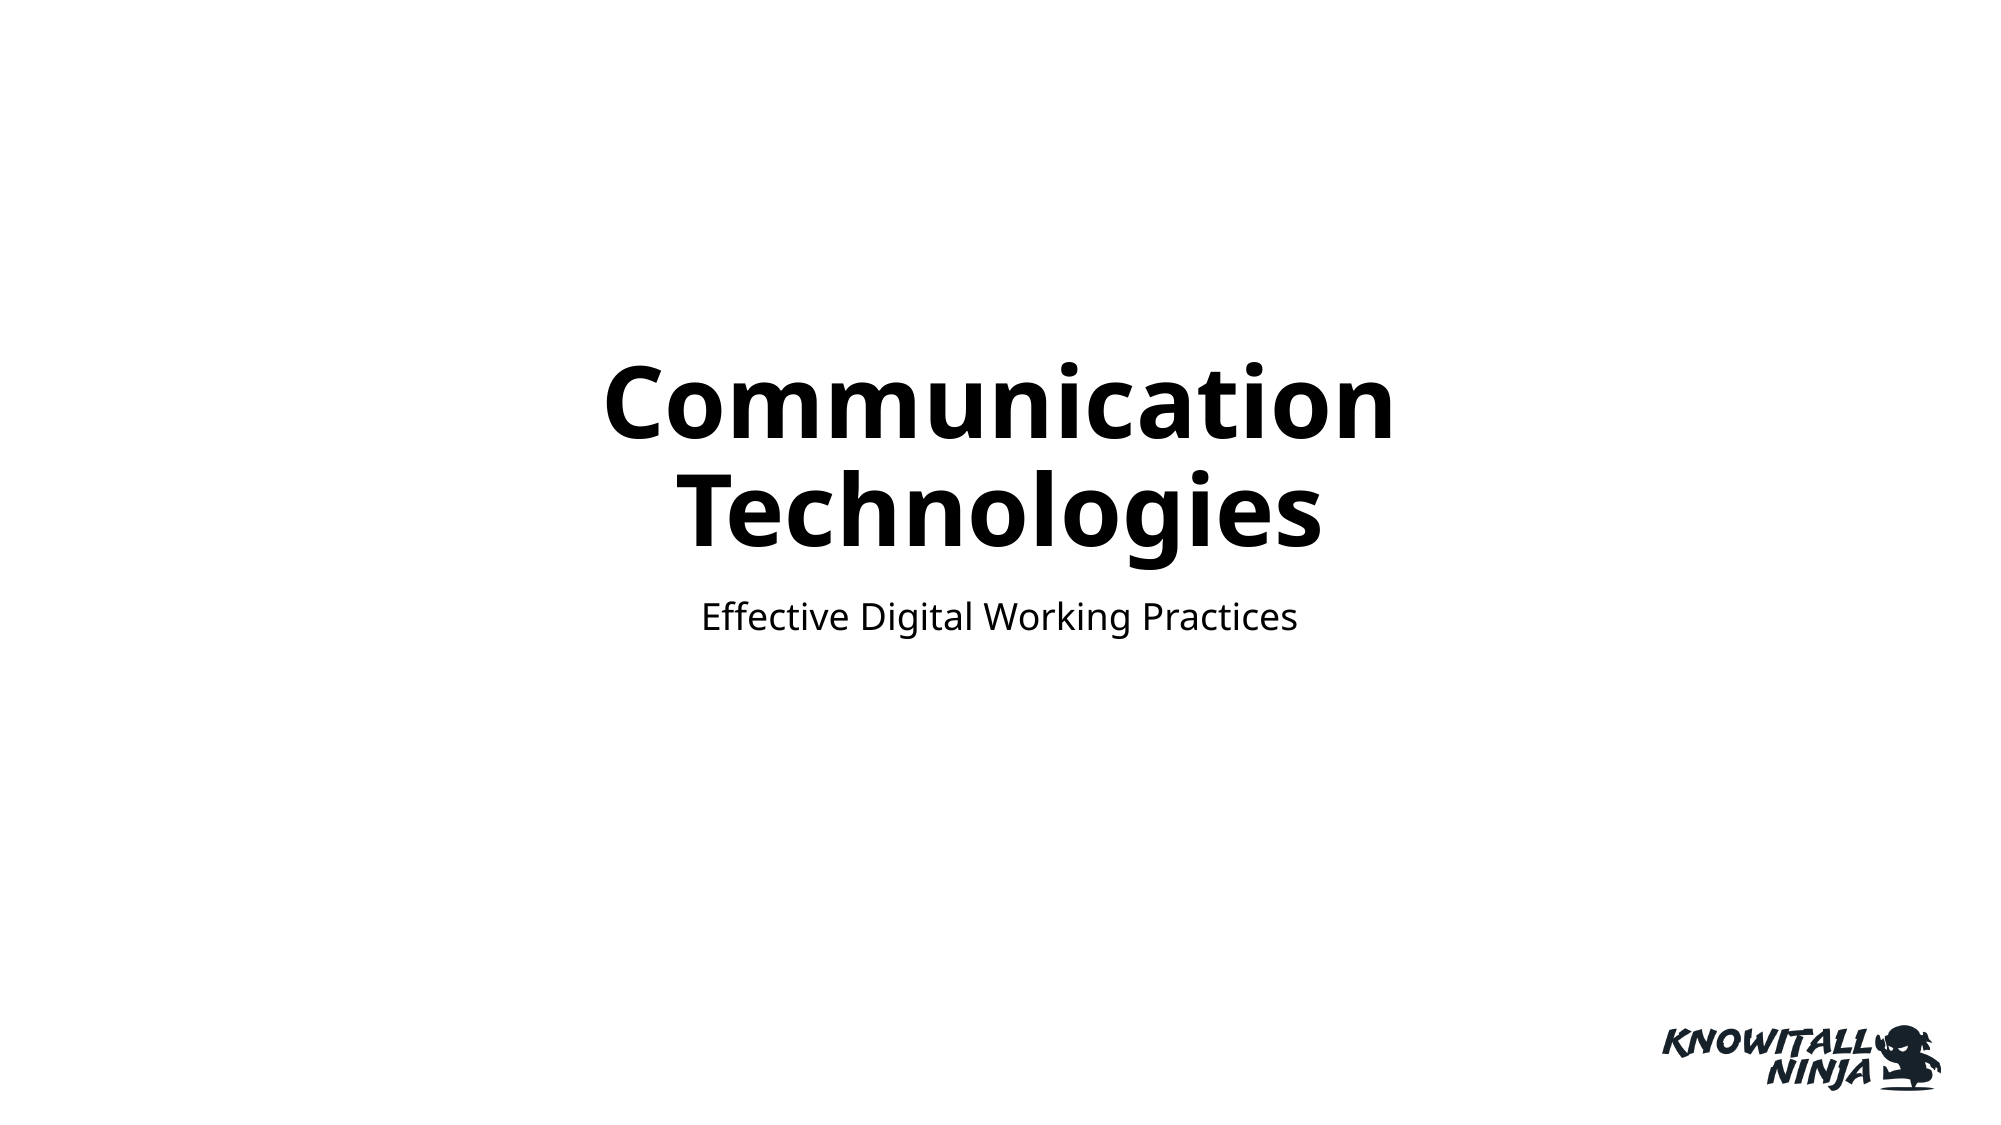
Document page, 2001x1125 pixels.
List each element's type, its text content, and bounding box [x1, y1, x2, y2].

picture [1662, 1025, 1941, 1091]
subtitle Effective Digital Working Practices [249, 590, 1750, 863]
title Communication Technologies [249, 184, 1750, 576]
